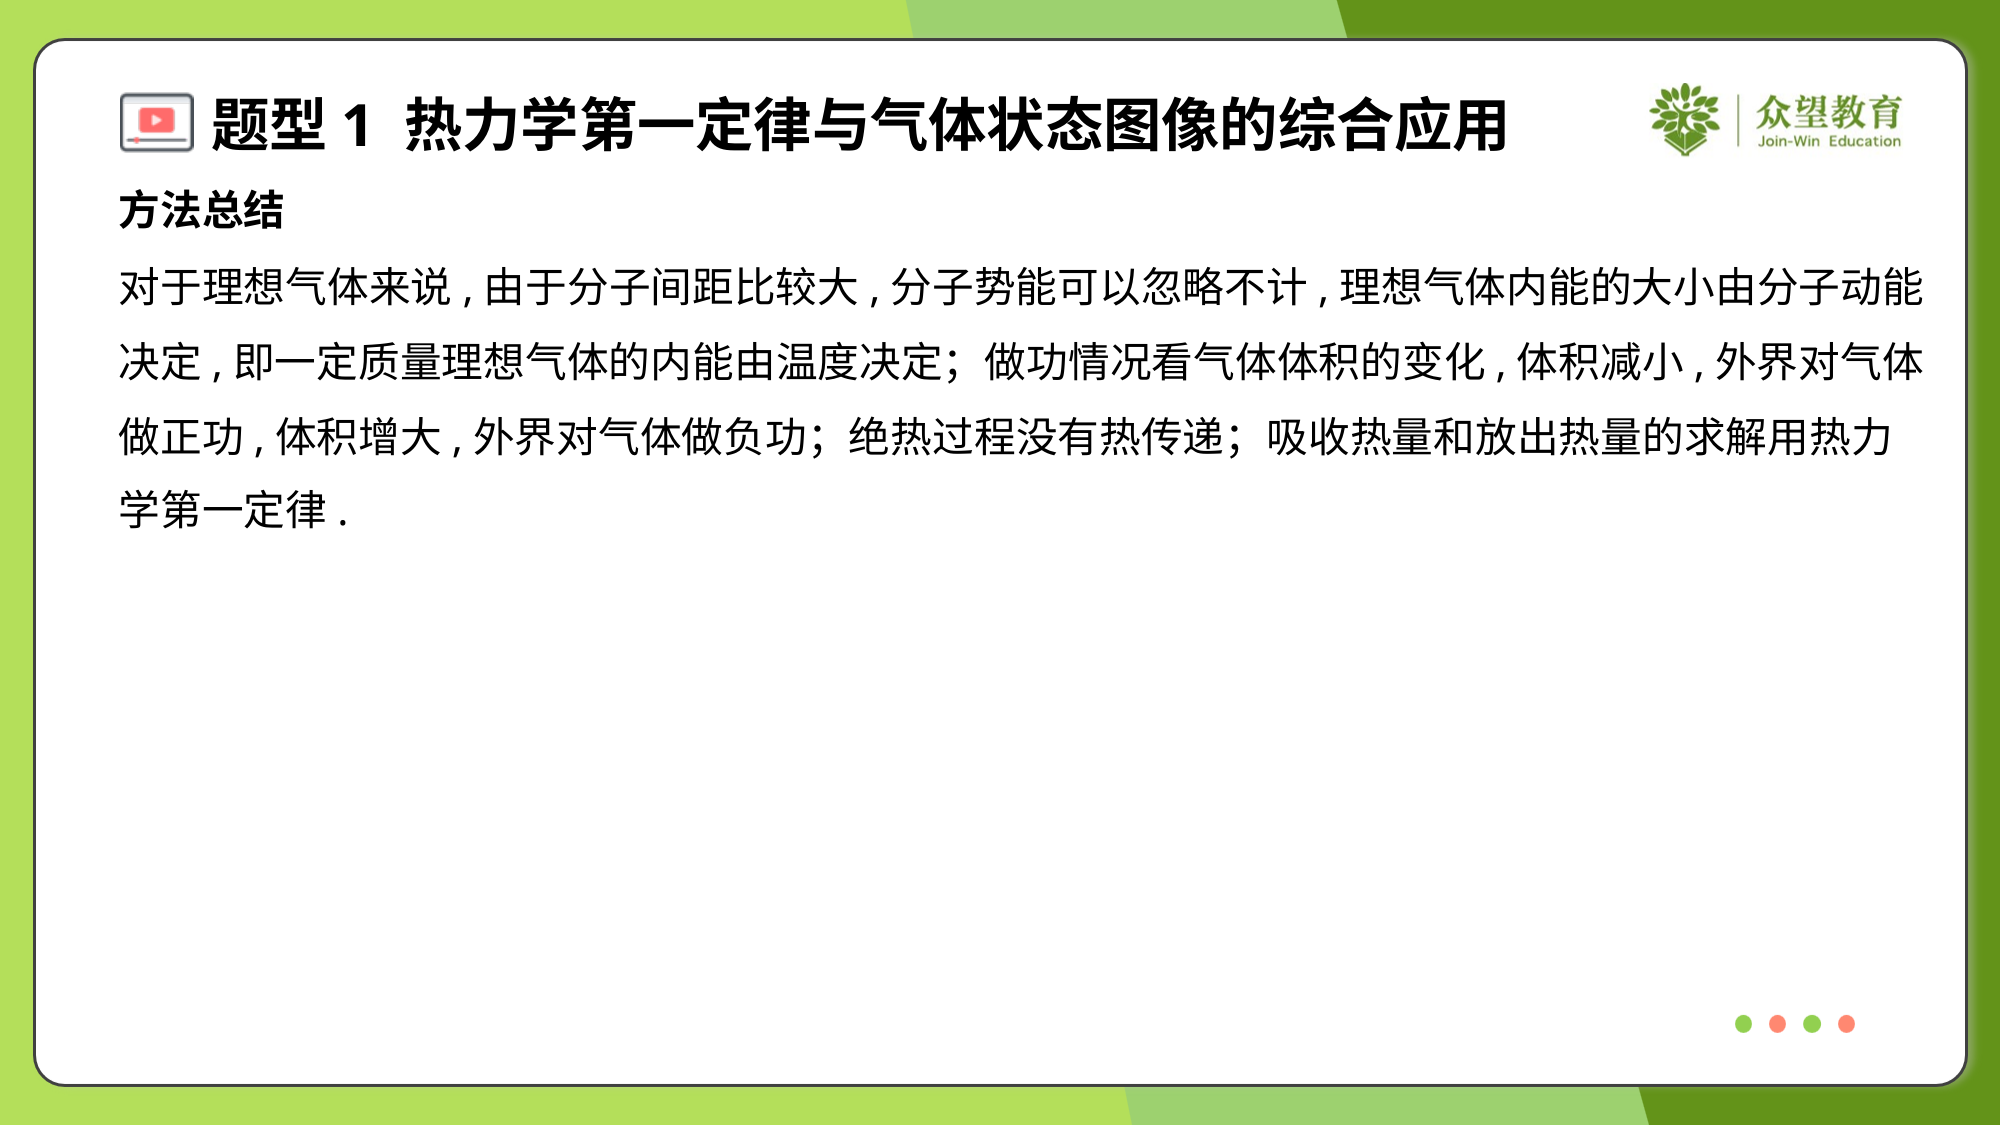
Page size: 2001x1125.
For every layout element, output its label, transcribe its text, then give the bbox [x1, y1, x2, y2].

picture [0, 0, 2000, 1125]
text_box 方法总结 对于理想气体来说,由于分子间距比较大,分子势能可以忽略不计,理想气体内能的大小由分子动能 决定,即一定质量理想气体的内能由温度决定；做功情况看气体体积的变化,体积减小,外界对气体 做正功,体积增大,外界对气体做负功；绝热过程没有热传递；吸收热量和放出热量的求解用热力 学第一定律. [118, 158, 1883, 527]
